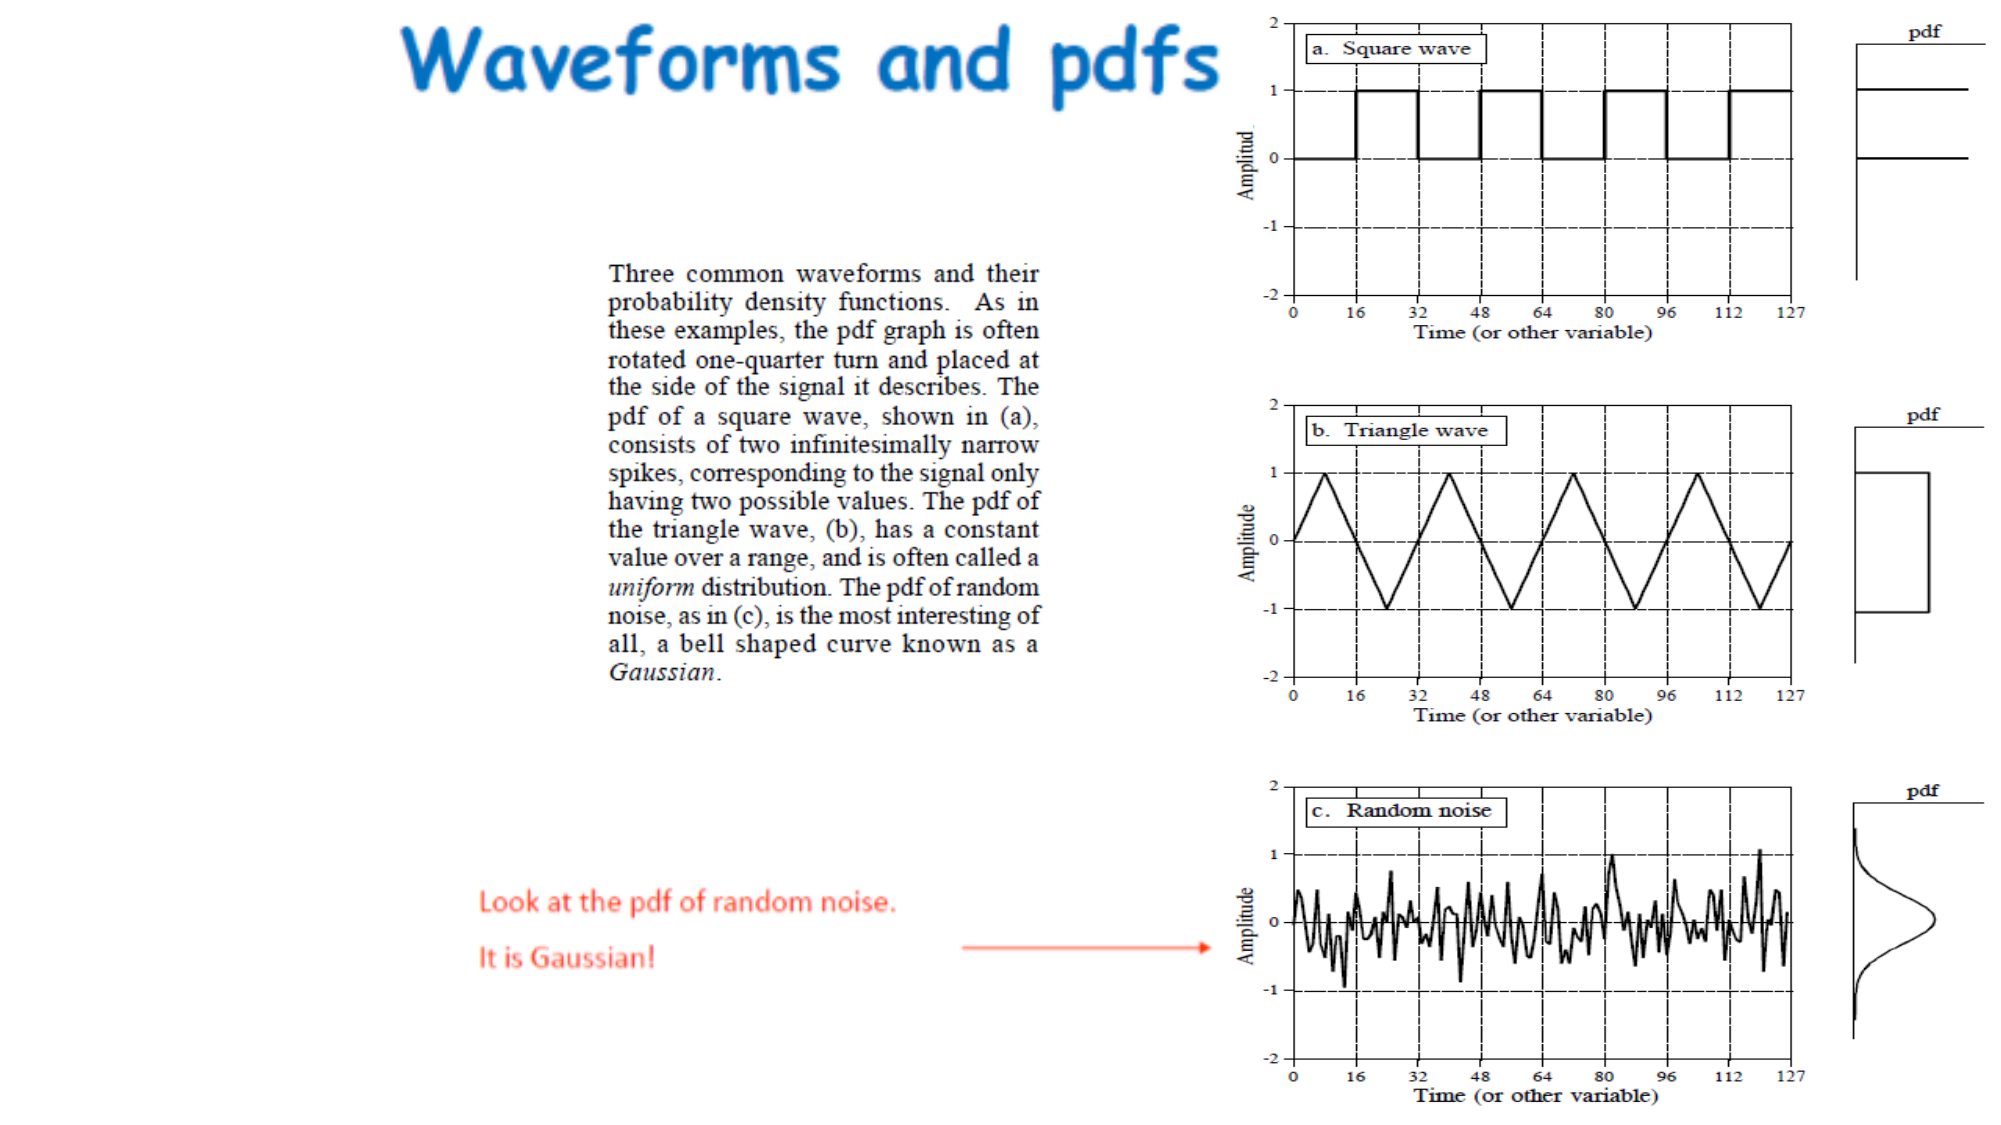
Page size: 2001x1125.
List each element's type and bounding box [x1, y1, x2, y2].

picture [603, 254, 1048, 690]
picture [373, 0, 2000, 1119]
